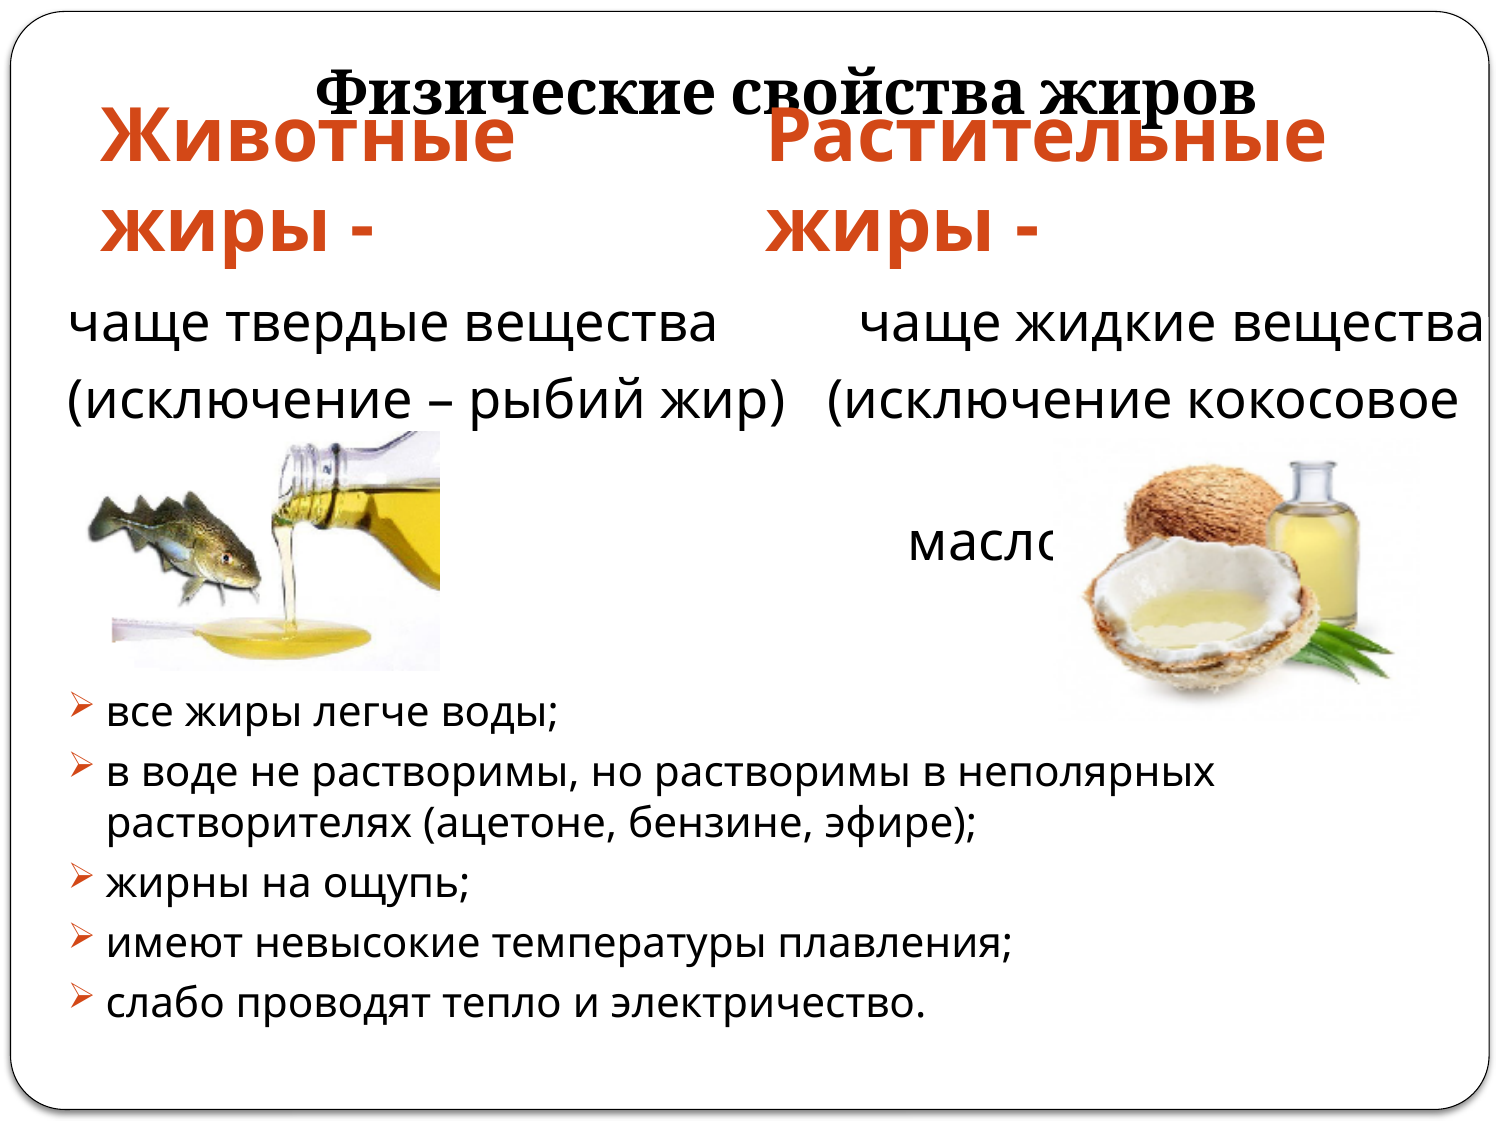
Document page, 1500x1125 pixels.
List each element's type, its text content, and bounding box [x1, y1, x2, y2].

picture [85, 430, 440, 671]
picture [1053, 438, 1421, 721]
list Растительные жиры - [749, 148, 1488, 275]
title Физические свойства жиров [150, 44, 1425, 143]
list чаще твердые вещества чаще жидкие вещества (исключение – рыбий жир) (исключение кокосовое масло) [53, 280, 1500, 1083]
list все жиры легче воды; в воде не растворимы, но растворимы в неполярных растворителях (ацетоне, бензине, эфире); жирны на ощупь; имеют невысокие температуры плавления; слабо проводят тепло и электричество. [53, 676, 1471, 1035]
list Животные жиры - [84, 148, 748, 275]
